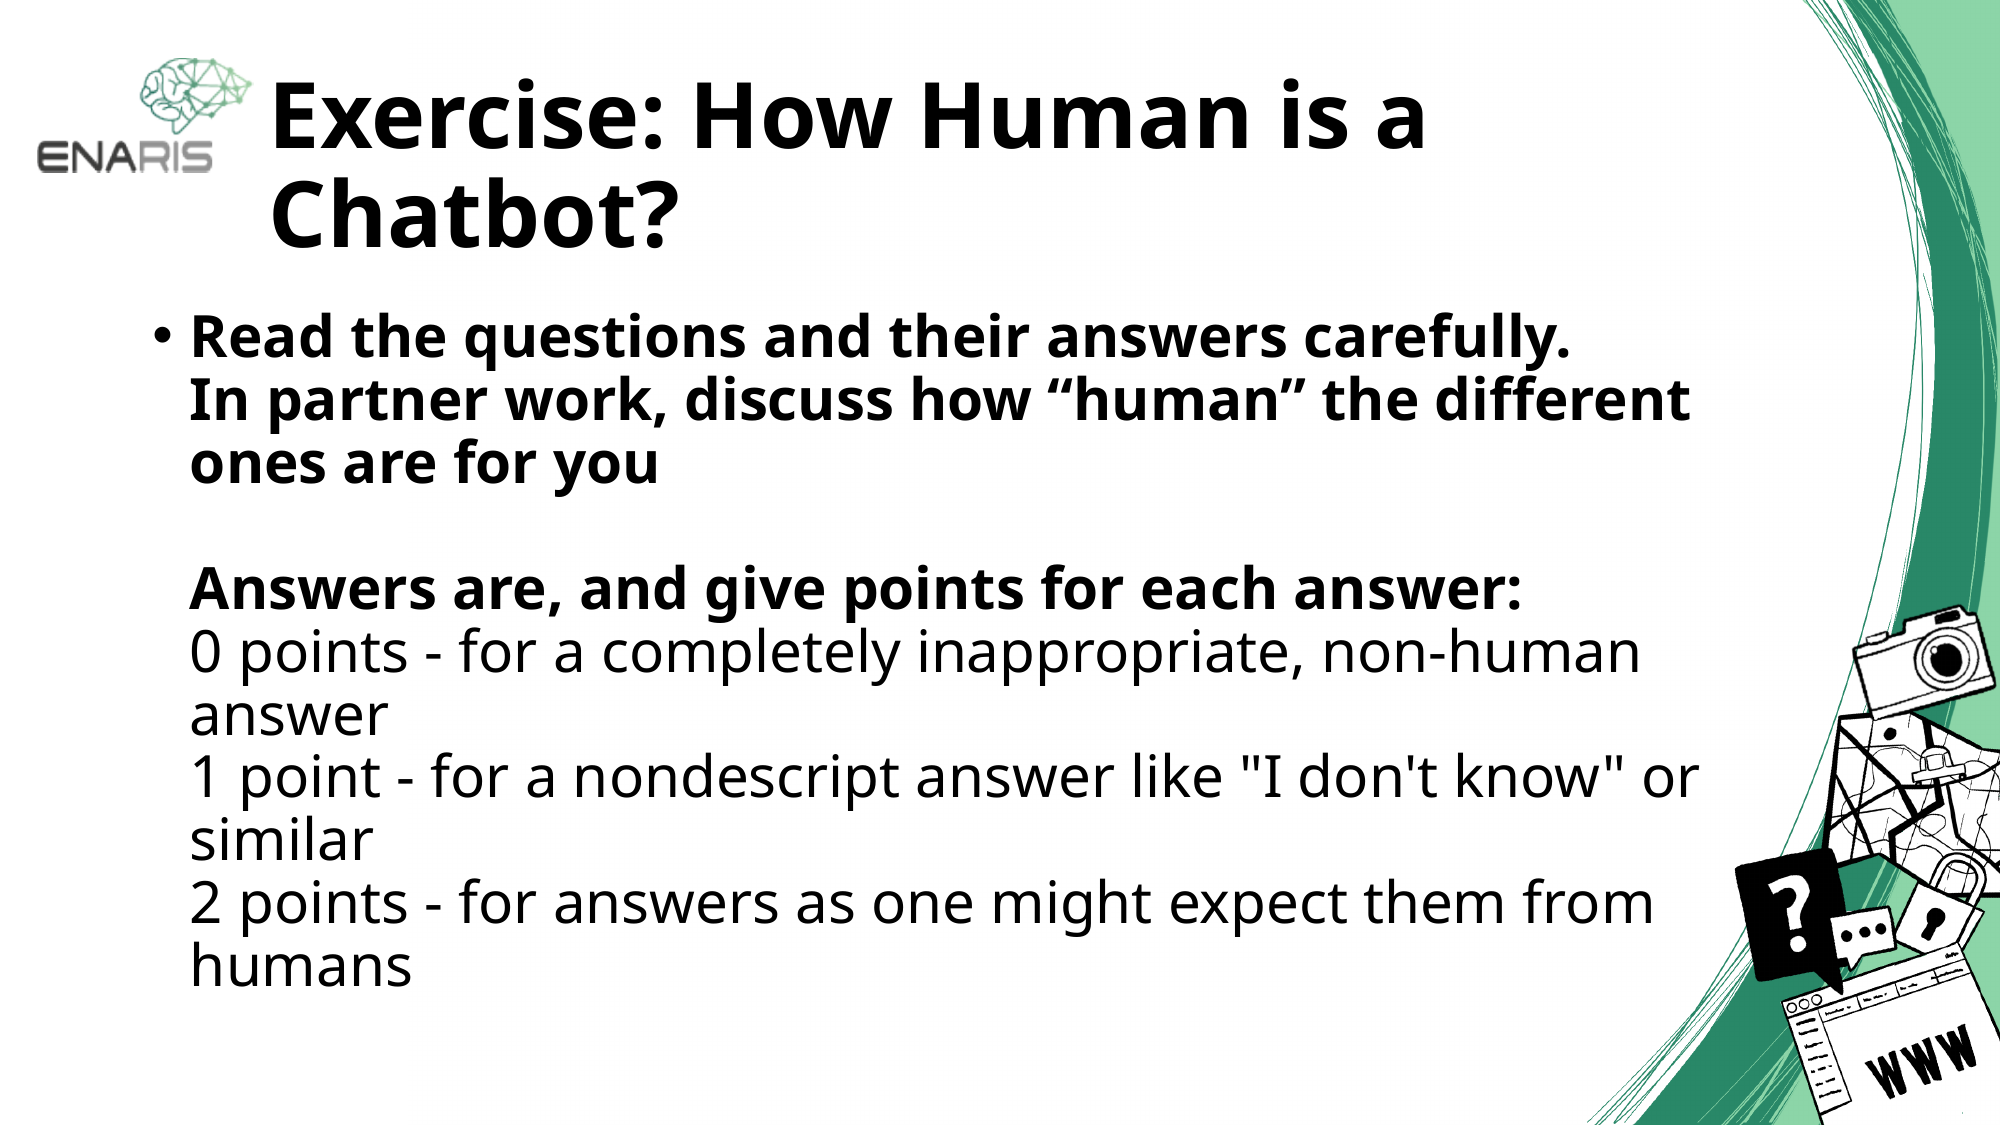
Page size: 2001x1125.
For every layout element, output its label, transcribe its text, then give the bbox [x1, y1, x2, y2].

picture [37, 58, 254, 173]
list Read the questions and their answers carefully. In partner work, discuss how “human” the different ones are for you Answers are, and give points for each answer: 0 points - for a completely inappropriate, non-human answer 1 point - for a nondescript answer like "I don't know" or similar 2 points - for answers as one might expect them from humans [137, 299, 1728, 1014]
title Exercise: How Human is a Chatbot? [253, 59, 1863, 278]
picture [408, 0, 2000, 1125]
